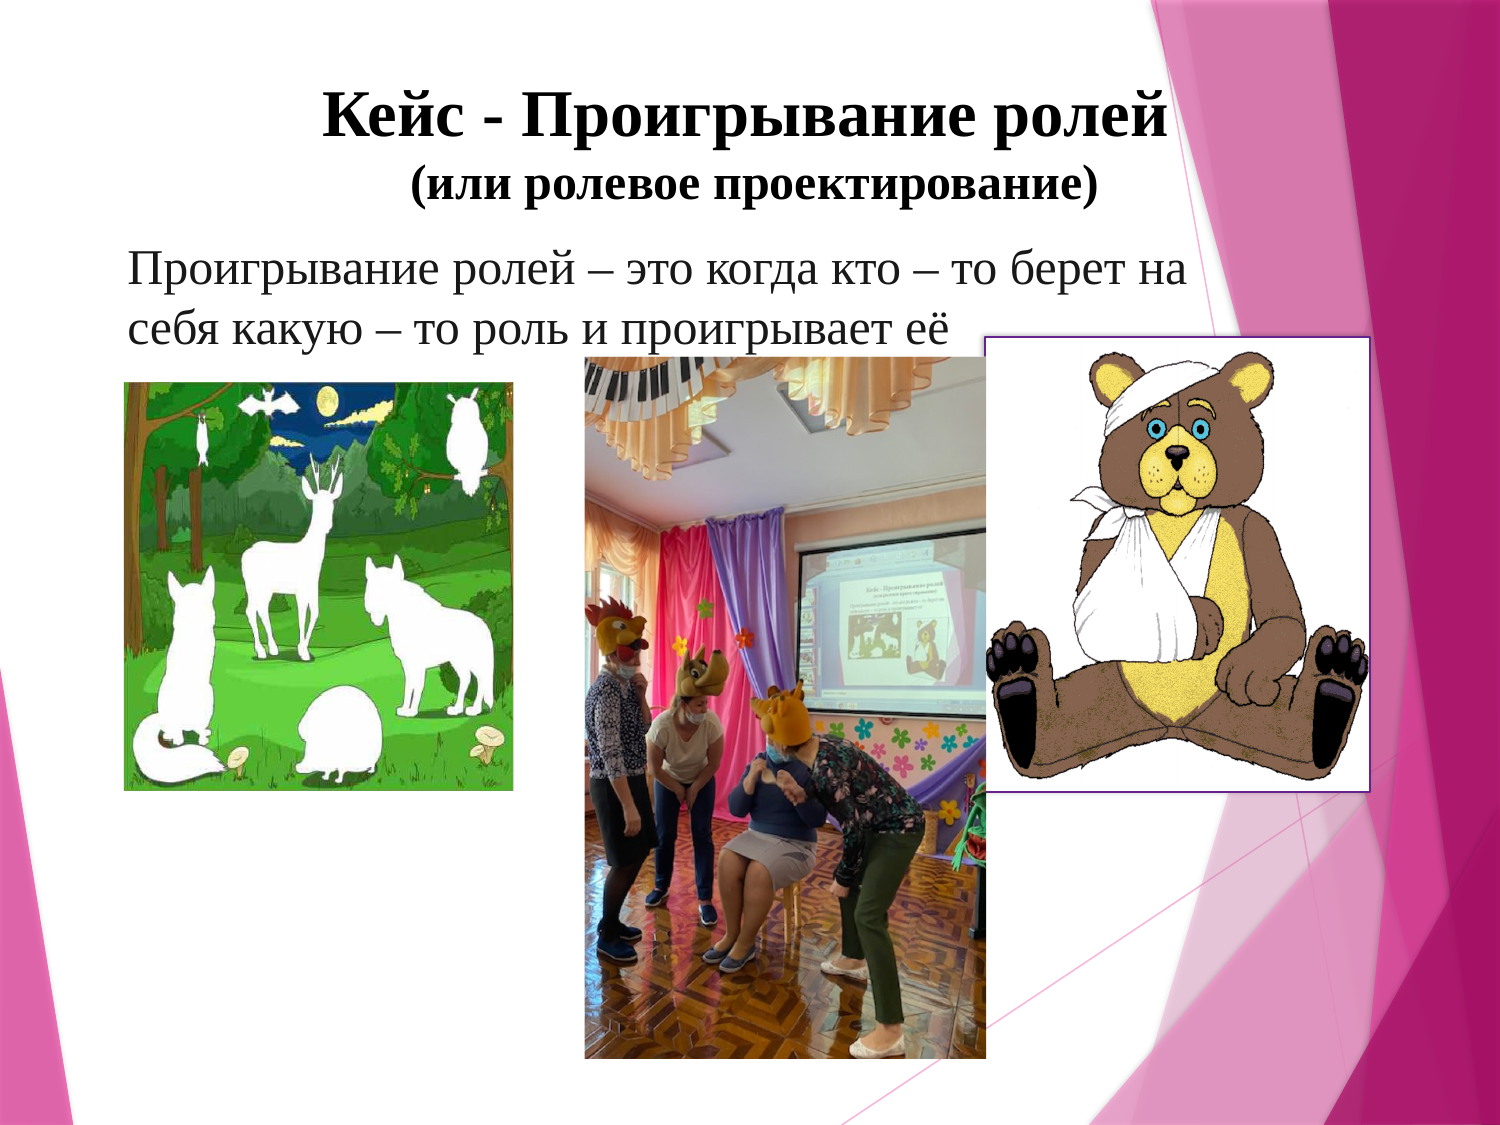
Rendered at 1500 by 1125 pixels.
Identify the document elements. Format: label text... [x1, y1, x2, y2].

text_box Кейс - Проигрывание ролей (или ролевое проектирование) [307, 62, 1202, 218]
picture [123, 337, 1370, 1059]
text_box Проигрывание ролей – это когда кто – то берет на себя какую – то роль и проигрывает её [112, 226, 1250, 362]
